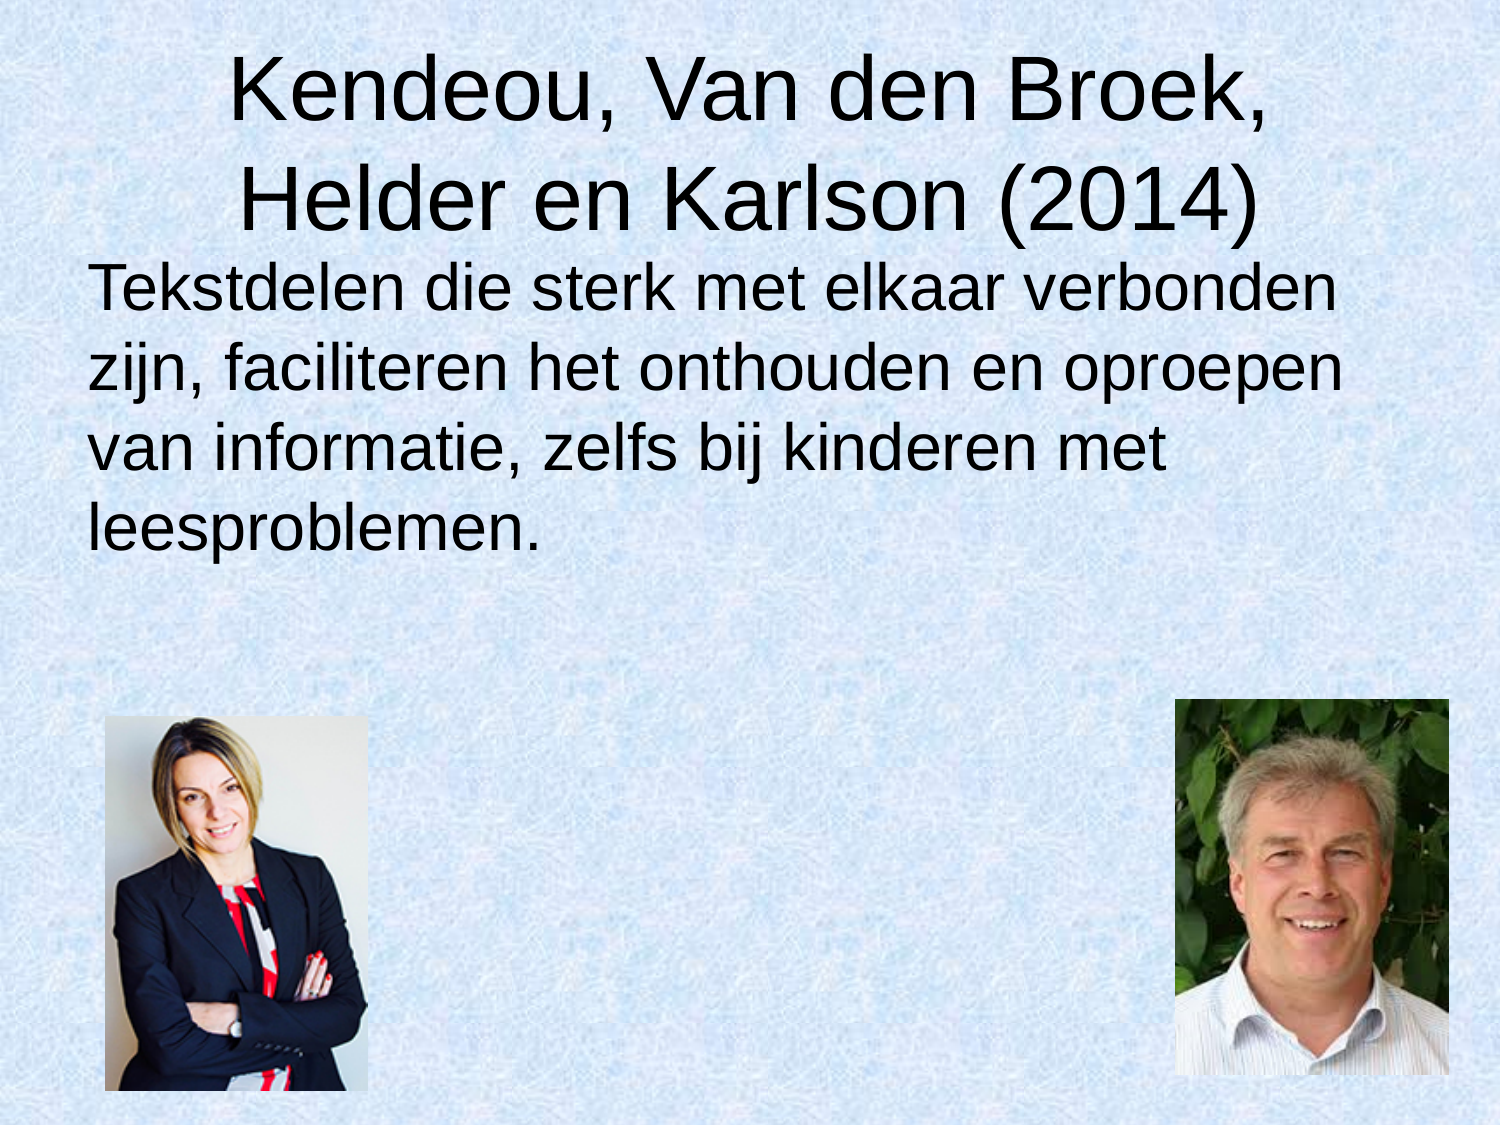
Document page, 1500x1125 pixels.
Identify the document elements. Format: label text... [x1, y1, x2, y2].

list Tekstdelen die sterk met elkaar verbonden zijn, faciliteren het onthouden en oproepen van informatie, zelfs bij kinderen met leesproblemen. [72, 236, 1423, 979]
title Kendeou, Van den Broek, Helder en Karlson (2014) [75, 45, 1425, 233]
picture [0, 0, 1500, 1125]
